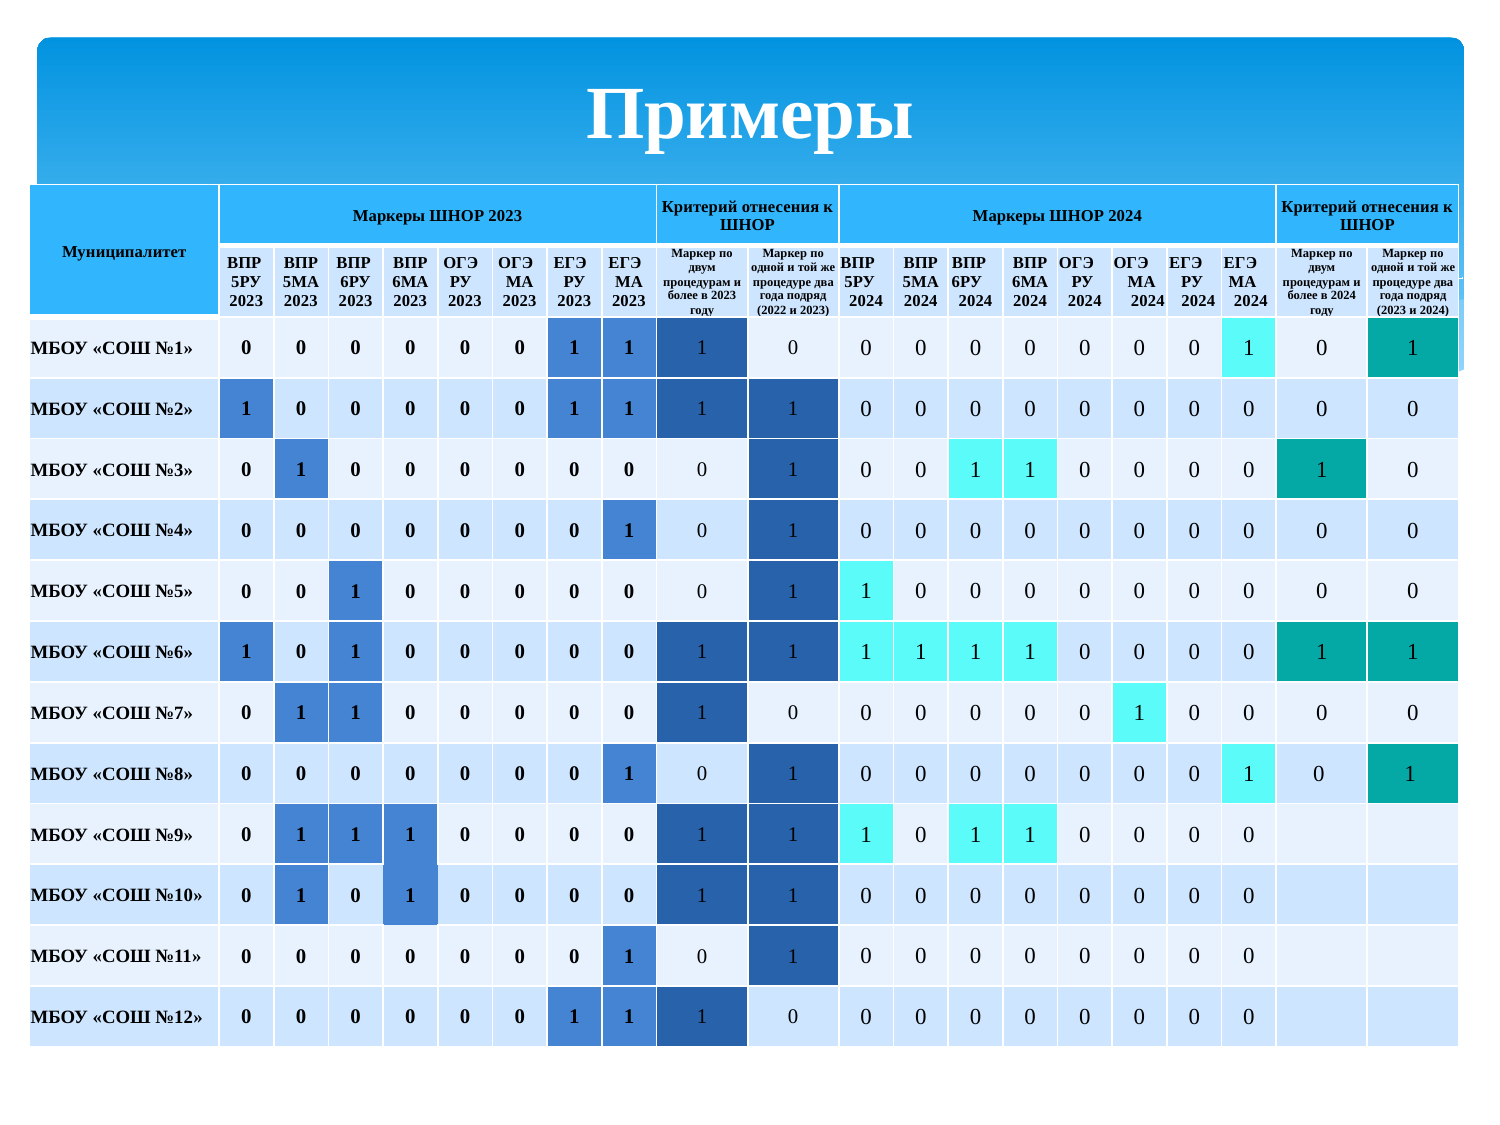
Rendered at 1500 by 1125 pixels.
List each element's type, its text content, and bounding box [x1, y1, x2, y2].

table_cell 0 [275, 318, 328, 377]
table_cell 0 [894, 561, 947, 620]
table_cell 0 [220, 561, 273, 620]
table_cell 0 [1058, 683, 1111, 742]
table_cell 0 [1168, 318, 1221, 377]
table_cell 0 [384, 561, 437, 620]
table_cell МБОУ «СОШ №8» [30, 744, 218, 803]
table_cell 0 [493, 622, 546, 681]
table_cell 1 [749, 865, 838, 924]
table_cell 1 [1277, 439, 1366, 498]
table_cell 0 [1368, 379, 1458, 438]
table_cell 0 [1222, 987, 1275, 1046]
table_cell 0 [894, 379, 947, 438]
table_cell ВПР 6РУ 2024 [949, 248, 1002, 316]
table_cell МБОУ «СОШ №4» [30, 500, 218, 559]
table_cell 0 [439, 500, 492, 559]
table_cell Маркер по двум процедурам и более в 2024 году [1277, 248, 1366, 316]
table_cell 0 [1222, 683, 1275, 742]
table_cell МБОУ «СОШ №3» [30, 439, 218, 498]
table_cell 1 [603, 926, 656, 985]
table_cell 0 [1004, 865, 1057, 924]
table_cell 1 [749, 622, 838, 681]
table_cell 0 [1168, 865, 1221, 924]
table_cell ЕГЭ РУ 2024 [1168, 248, 1221, 316]
table_cell 0 [275, 926, 328, 985]
table_cell 0 [949, 500, 1002, 559]
table_cell 1 [603, 318, 656, 377]
table_cell 0 [548, 926, 601, 985]
table_header Муниципалитет [30, 185, 218, 314]
table_cell 0 [1004, 926, 1057, 985]
table_cell Маркер по двум процедурам и более в 2023 году [657, 248, 747, 316]
table_cell 0 [493, 744, 546, 803]
table_cell 1 [1368, 318, 1458, 377]
table_header Критерий отнесения к ШНОР [657, 185, 838, 243]
table_cell 0 [1113, 987, 1166, 1046]
table_cell 0 [603, 804, 656, 863]
table_cell 1 [548, 318, 601, 377]
table_cell 0 [439, 439, 492, 498]
table_cell 0 [1113, 379, 1166, 438]
table_cell 0 [1277, 318, 1366, 377]
table_cell 0 [1058, 500, 1111, 559]
table_cell 0 [329, 500, 382, 559]
table_cell 0 [439, 622, 492, 681]
table_cell 1 [749, 379, 838, 438]
table_cell 0 [894, 318, 947, 377]
table_cell 0 [548, 865, 601, 924]
table_cell 0 [1113, 318, 1166, 377]
table_cell 0 [1168, 622, 1221, 681]
table_cell 1 [657, 318, 747, 377]
table_cell [1368, 804, 1458, 863]
table_cell 1 [840, 804, 893, 863]
table_cell 0 [1168, 379, 1221, 438]
table_cell 1 [603, 500, 656, 559]
table_cell 0 [1222, 500, 1275, 559]
table_cell 0 [329, 439, 382, 498]
table_cell 0 [894, 439, 947, 498]
table_cell МБОУ «СОШ №9» [30, 804, 218, 863]
table_cell [1368, 865, 1458, 924]
table_cell 0 [1113, 500, 1166, 559]
table_cell 0 [384, 439, 437, 498]
table_cell 0 [1058, 379, 1111, 438]
table_cell 1 [840, 561, 893, 620]
table_cell 0 [840, 865, 893, 924]
table_cell ЕГЭ МА 2024 [1222, 248, 1275, 316]
table_cell [1277, 926, 1366, 985]
table_cell 0 [894, 987, 947, 1046]
table_cell Маркер по одной и той же процедуре два года подряд (2022 и 2023) [749, 248, 838, 316]
table_cell ЕГЭ РУ 2023 [548, 248, 601, 316]
table_cell 0 [1168, 804, 1221, 863]
table_cell 1 [657, 622, 747, 681]
table_cell 0 [439, 318, 492, 377]
table_cell 0 [1113, 439, 1166, 498]
table_cell 0 [1058, 865, 1111, 924]
table_cell 0 [1168, 744, 1221, 803]
table_cell 1 [657, 683, 747, 742]
table_cell 0 [1277, 500, 1366, 559]
table_cell 0 [1222, 804, 1275, 863]
table_cell 1 [657, 804, 747, 863]
table_cell МБОУ «СОШ №5» [30, 561, 218, 620]
table_cell 1 [1368, 622, 1458, 681]
table_cell 0 [749, 318, 838, 377]
table_cell 0 [1168, 987, 1221, 1046]
table_cell 0 [548, 561, 601, 620]
table_cell 0 [1277, 744, 1366, 803]
table_cell 0 [439, 987, 492, 1046]
table_cell 0 [275, 987, 328, 1046]
table_cell 0 [840, 926, 893, 985]
table_cell [1368, 926, 1458, 985]
table_cell 0 [493, 865, 546, 924]
table_cell 0 [384, 318, 437, 377]
table_cell 0 [438, 865, 492, 924]
table_cell 1 [1368, 744, 1458, 803]
table_cell ВПР 6РУ 2023 [329, 248, 382, 316]
table_cell 0 [439, 683, 492, 742]
table_cell 0 [1368, 683, 1458, 742]
table_cell [1277, 804, 1366, 863]
table_cell 1 [1004, 804, 1057, 863]
table_cell 0 [1168, 500, 1221, 559]
table_cell ЕГЭ МА 2023 [603, 248, 656, 316]
table_cell 1 [548, 987, 601, 1046]
table_cell ОГЭ МА 2023 [493, 248, 546, 316]
table_cell 1 [383, 864, 438, 925]
table_cell 0 [1058, 318, 1111, 377]
table_cell 0 [493, 987, 546, 1046]
table_cell 1 [275, 865, 328, 924]
table_cell 1 [384, 804, 437, 864]
table_cell 0 [1113, 804, 1166, 863]
table_cell 0 [1222, 865, 1275, 924]
table_cell 0 [894, 500, 947, 559]
table_cell 0 [840, 379, 893, 438]
table_cell 1 [1004, 439, 1057, 498]
table_cell Маркер по одной и той же процедуре два года подряд (2023 и 2024) [1368, 248, 1458, 316]
table_cell 1 [275, 439, 328, 498]
table_cell 0 [1113, 865, 1166, 924]
table_cell 0 [1004, 683, 1057, 742]
table_cell 0 [439, 744, 492, 803]
table_cell 1 [949, 622, 1002, 681]
table_cell 1 [329, 561, 382, 620]
table_cell 0 [275, 744, 328, 803]
table_cell 1 [1277, 622, 1366, 681]
table_cell 0 [1004, 500, 1057, 559]
table_cell [1277, 865, 1366, 924]
table_cell МБОУ «СОШ №12» [30, 987, 218, 1046]
table_cell МБОУ «СОШ №2» [30, 379, 218, 438]
table_cell 0 [949, 744, 1002, 803]
table_cell 0 [603, 683, 656, 742]
table_cell 0 [894, 804, 947, 863]
table_cell 0 [603, 439, 656, 498]
table_cell 0 [840, 683, 893, 742]
table_cell 0 [949, 926, 1002, 985]
table_cell 0 [493, 683, 546, 742]
table_cell МБОУ «СОШ №6» [30, 622, 218, 681]
table_cell 0 [384, 925, 437, 985]
table_cell 0 [548, 622, 601, 681]
table_cell 0 [949, 318, 1002, 377]
table_cell 0 [329, 926, 382, 985]
table_cell 0 [1368, 500, 1458, 559]
table_cell 0 [275, 500, 328, 559]
table_cell ОГЭ РУ 2023 [439, 248, 492, 316]
table_cell 0 [657, 926, 747, 985]
table_cell 0 [1004, 318, 1057, 377]
table_header Маркеры ШНОР 2024 [840, 185, 1275, 243]
table_cell 0 [1058, 987, 1111, 1046]
table_cell [1368, 987, 1458, 1046]
table_cell 0 [1058, 804, 1111, 863]
table_cell 0 [493, 439, 546, 498]
table_cell 0 [220, 318, 273, 377]
table_cell 1 [657, 987, 747, 1046]
table_cell ОГЭ МА 2024 [1113, 248, 1166, 316]
table_cell 1 [840, 622, 893, 681]
table_cell 0 [384, 379, 437, 438]
table_cell 0 [949, 561, 1002, 620]
table_cell 0 [1004, 987, 1057, 1046]
table_cell 0 [329, 318, 382, 377]
table_cell 0 [657, 561, 747, 620]
table_cell 1 [749, 804, 838, 863]
table_cell 0 [384, 744, 437, 803]
table_cell 1 [603, 987, 656, 1046]
table_cell 0 [329, 865, 383, 924]
table_cell 0 [493, 561, 546, 620]
table_cell [1277, 987, 1366, 1046]
table_cell 0 [949, 865, 1002, 924]
table_cell 0 [220, 683, 273, 742]
table_cell 1 [329, 804, 382, 863]
table_cell 0 [220, 865, 273, 924]
table_cell МБОУ «СОШ №11» [30, 926, 218, 985]
table_cell 0 [493, 500, 546, 559]
table_cell 0 [840, 318, 893, 377]
table_cell 0 [1004, 744, 1057, 803]
table_cell ВПР 5РУ 2023 [220, 248, 273, 316]
table_cell 0 [1277, 683, 1366, 742]
table_cell 0 [949, 987, 1002, 1046]
table_cell 0 [894, 683, 947, 742]
table_cell 0 [384, 622, 437, 681]
table_cell 1 [749, 926, 838, 985]
table_cell 0 [1113, 926, 1166, 985]
table_cell 0 [493, 804, 546, 863]
table_cell 0 [1058, 561, 1111, 620]
table_cell 0 [657, 744, 747, 803]
table_cell 1 [657, 865, 747, 924]
table_cell 1 [1004, 622, 1057, 681]
table_cell 0 [1113, 744, 1166, 803]
table_cell 0 [840, 987, 893, 1046]
table_cell ВПР 6МА 2024 [1004, 248, 1057, 316]
table_cell 1 [949, 804, 1002, 863]
table_cell 1 [603, 379, 656, 438]
table_cell 0 [220, 439, 273, 498]
table_cell 1 [1222, 318, 1275, 377]
table_cell 0 [949, 379, 1002, 438]
table_cell 1 [657, 379, 747, 438]
table_cell 0 [329, 379, 382, 438]
table_cell 0 [949, 683, 1002, 742]
table_cell 1 [220, 379, 273, 438]
table_cell 0 [548, 439, 601, 498]
table_header Маркеры ШНОР 2023 [220, 185, 656, 243]
table_cell МБОУ «СОШ №10» [30, 865, 218, 924]
table_cell 0 [1368, 439, 1458, 498]
table_cell 1 [749, 439, 838, 498]
title Примеры [75, 45, 1425, 173]
table_cell 0 [384, 987, 437, 1046]
table_cell 0 [657, 500, 747, 559]
table_cell 0 [1168, 439, 1221, 498]
table_cell 0 [603, 622, 656, 681]
table_cell 0 [493, 926, 546, 985]
table_cell 1 [220, 622, 273, 681]
table_cell 0 [1222, 379, 1275, 438]
table_cell 0 [1058, 622, 1111, 681]
table_cell 0 [840, 439, 893, 498]
table_cell 0 [548, 683, 601, 742]
table_cell ВПР 5РУ 2024 [840, 248, 893, 316]
table_cell 0 [493, 379, 546, 438]
table_cell 1 [894, 622, 947, 681]
table_cell 1 [329, 683, 382, 742]
table_cell 0 [1113, 622, 1166, 681]
table_cell 0 [220, 987, 273, 1046]
table_cell 0 [329, 987, 382, 1046]
table_cell 0 [894, 926, 947, 985]
table_cell МБОУ «СОШ №1» [30, 320, 218, 377]
table_cell 0 [1058, 439, 1111, 498]
table_cell 0 [1277, 379, 1366, 438]
table_cell 1 [275, 683, 328, 742]
table_cell МБОУ «СОШ №7» [30, 683, 218, 742]
table_cell 0 [439, 379, 492, 438]
table_cell 1 [1113, 683, 1166, 742]
table_cell 1 [329, 622, 382, 681]
table_cell 0 [220, 744, 273, 803]
table_cell 0 [657, 439, 747, 498]
table_cell 0 [220, 804, 273, 863]
table_cell 0 [1168, 561, 1221, 620]
table_cell 0 [1222, 926, 1275, 985]
table_cell ВПР 5МА 2023 [275, 248, 328, 316]
table_cell 0 [439, 561, 492, 620]
table_cell 0 [1058, 744, 1111, 803]
table_cell 0 [1222, 622, 1275, 681]
table_cell 0 [840, 744, 893, 803]
table_cell 0 [1113, 561, 1166, 620]
table_cell 0 [1368, 561, 1458, 620]
table_cell 1 [1222, 744, 1275, 803]
table_cell 0 [275, 622, 328, 681]
table_cell 0 [1168, 926, 1221, 985]
table_cell 0 [603, 561, 656, 620]
table_cell 0 [493, 318, 546, 377]
table_cell 0 [749, 683, 838, 742]
table_cell 0 [439, 804, 492, 863]
table_cell 1 [749, 561, 838, 620]
table_cell 0 [840, 500, 893, 559]
table_cell 0 [1058, 926, 1111, 985]
table_cell 0 [275, 379, 328, 438]
table_header Критерий отнесения к ШНОР [1277, 185, 1458, 243]
table_cell 0 [1168, 683, 1221, 742]
table_cell 0 [220, 926, 273, 985]
table_cell ВПР 6МА 2023 [384, 248, 437, 316]
table_cell 1 [949, 439, 1002, 498]
table_cell 0 [548, 744, 601, 803]
table_cell 0 [384, 683, 437, 742]
table_cell 0 [439, 926, 492, 985]
table_cell 0 [1004, 561, 1057, 620]
table_cell 1 [275, 804, 328, 863]
table_cell 0 [1277, 561, 1366, 620]
table_cell ВПР 5МА 2024 [894, 248, 947, 316]
table_cell 1 [548, 379, 601, 438]
table_cell 0 [220, 500, 273, 559]
table_cell 0 [894, 865, 947, 924]
table_cell 0 [1222, 561, 1275, 620]
table_cell 0 [548, 804, 601, 863]
table_cell 0 [1222, 439, 1275, 498]
table_cell 0 [749, 987, 838, 1046]
table_cell 0 [1004, 379, 1057, 438]
table_cell 0 [603, 865, 656, 924]
table_cell 0 [384, 500, 437, 559]
table_cell 1 [749, 500, 838, 559]
table_cell 0 [548, 500, 601, 559]
table_cell 1 [603, 744, 656, 803]
table_cell 0 [275, 561, 328, 620]
table_cell ОГЭ РУ 2024 [1058, 248, 1111, 316]
table_cell 1 [749, 744, 838, 803]
table_cell 0 [894, 744, 947, 803]
table_cell 0 [329, 744, 382, 803]
